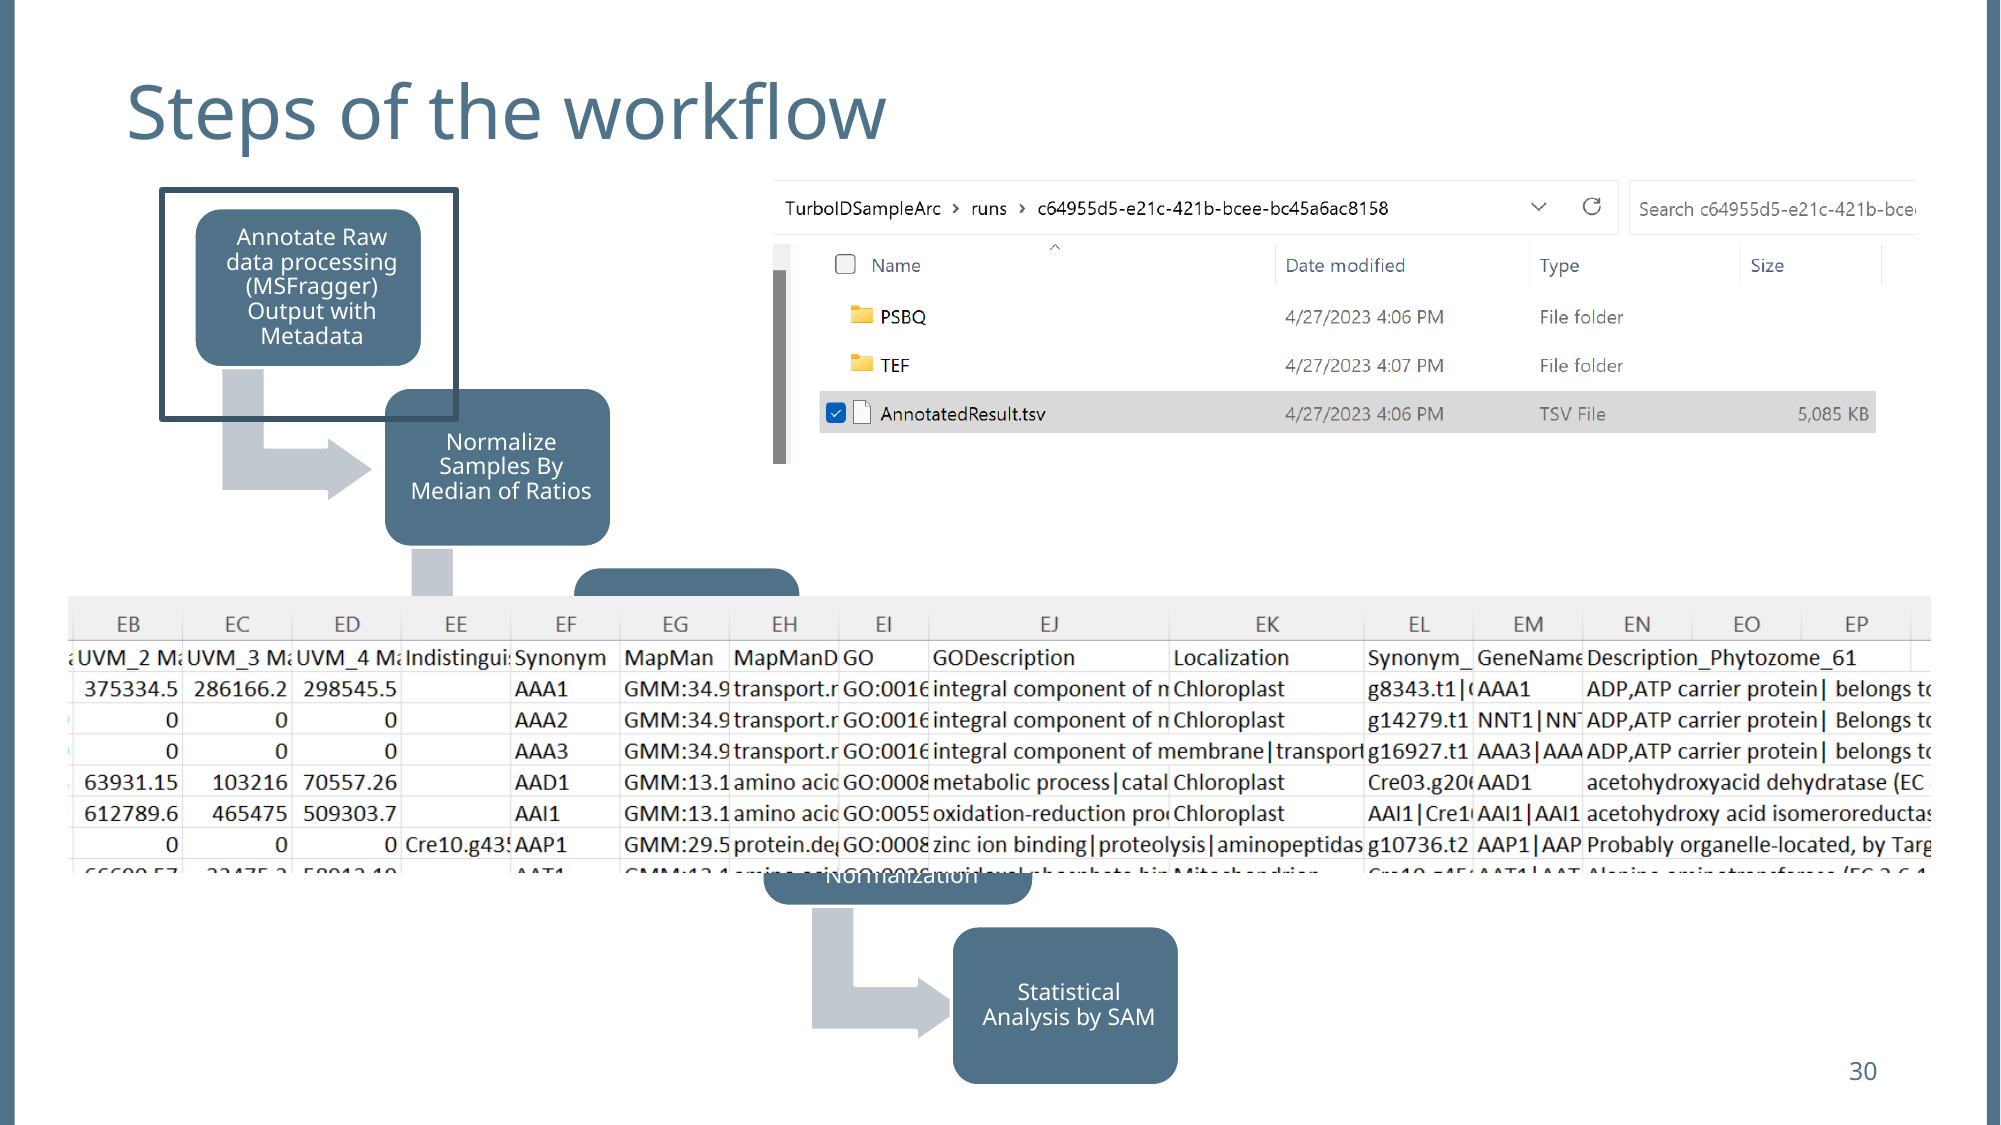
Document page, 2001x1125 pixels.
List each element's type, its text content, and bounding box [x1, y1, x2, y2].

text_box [19, 201, 1355, 1092]
picture [773, 172, 1917, 465]
title Steps of the workflow [111, 1, 1891, 201]
slide_number 30 [1442, 1042, 1893, 1103]
text_box [160, 188, 458, 201]
picture [68, 595, 1932, 874]
